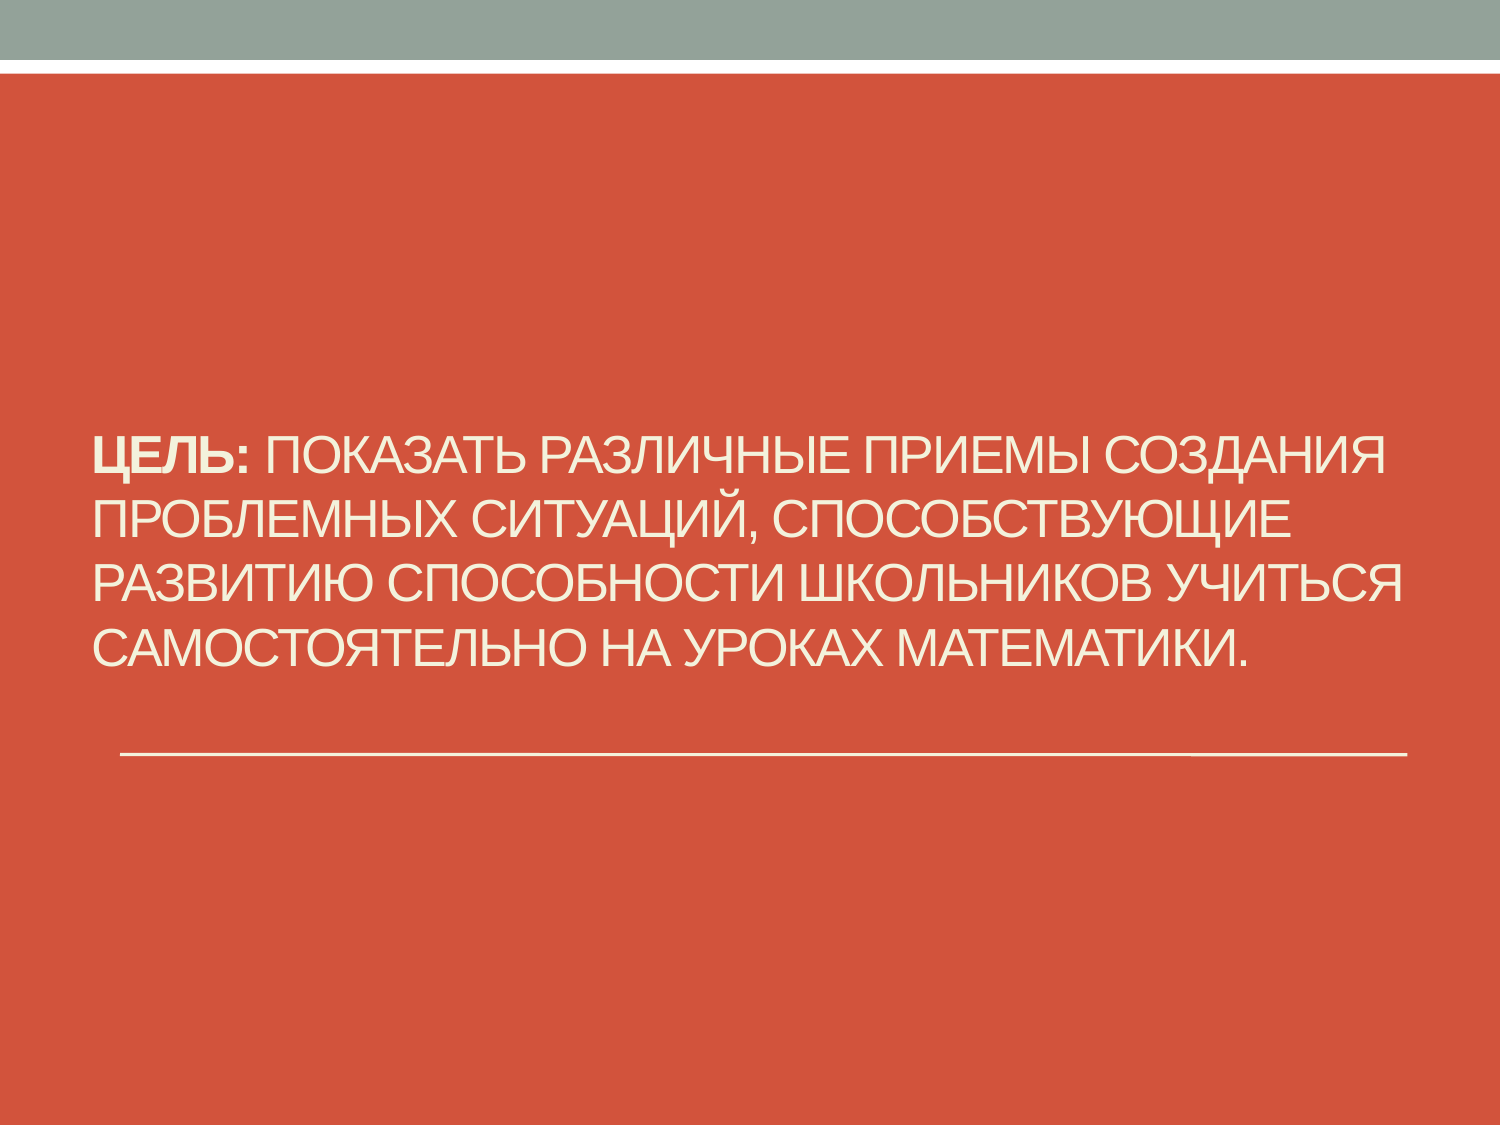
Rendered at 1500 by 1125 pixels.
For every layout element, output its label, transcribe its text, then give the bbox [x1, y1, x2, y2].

title Цель: показать различные приемы создания проблемных ситуаций, способствующие развитию способности школьников учиться самостоятельно на уроках математики. [76, 387, 1424, 749]
